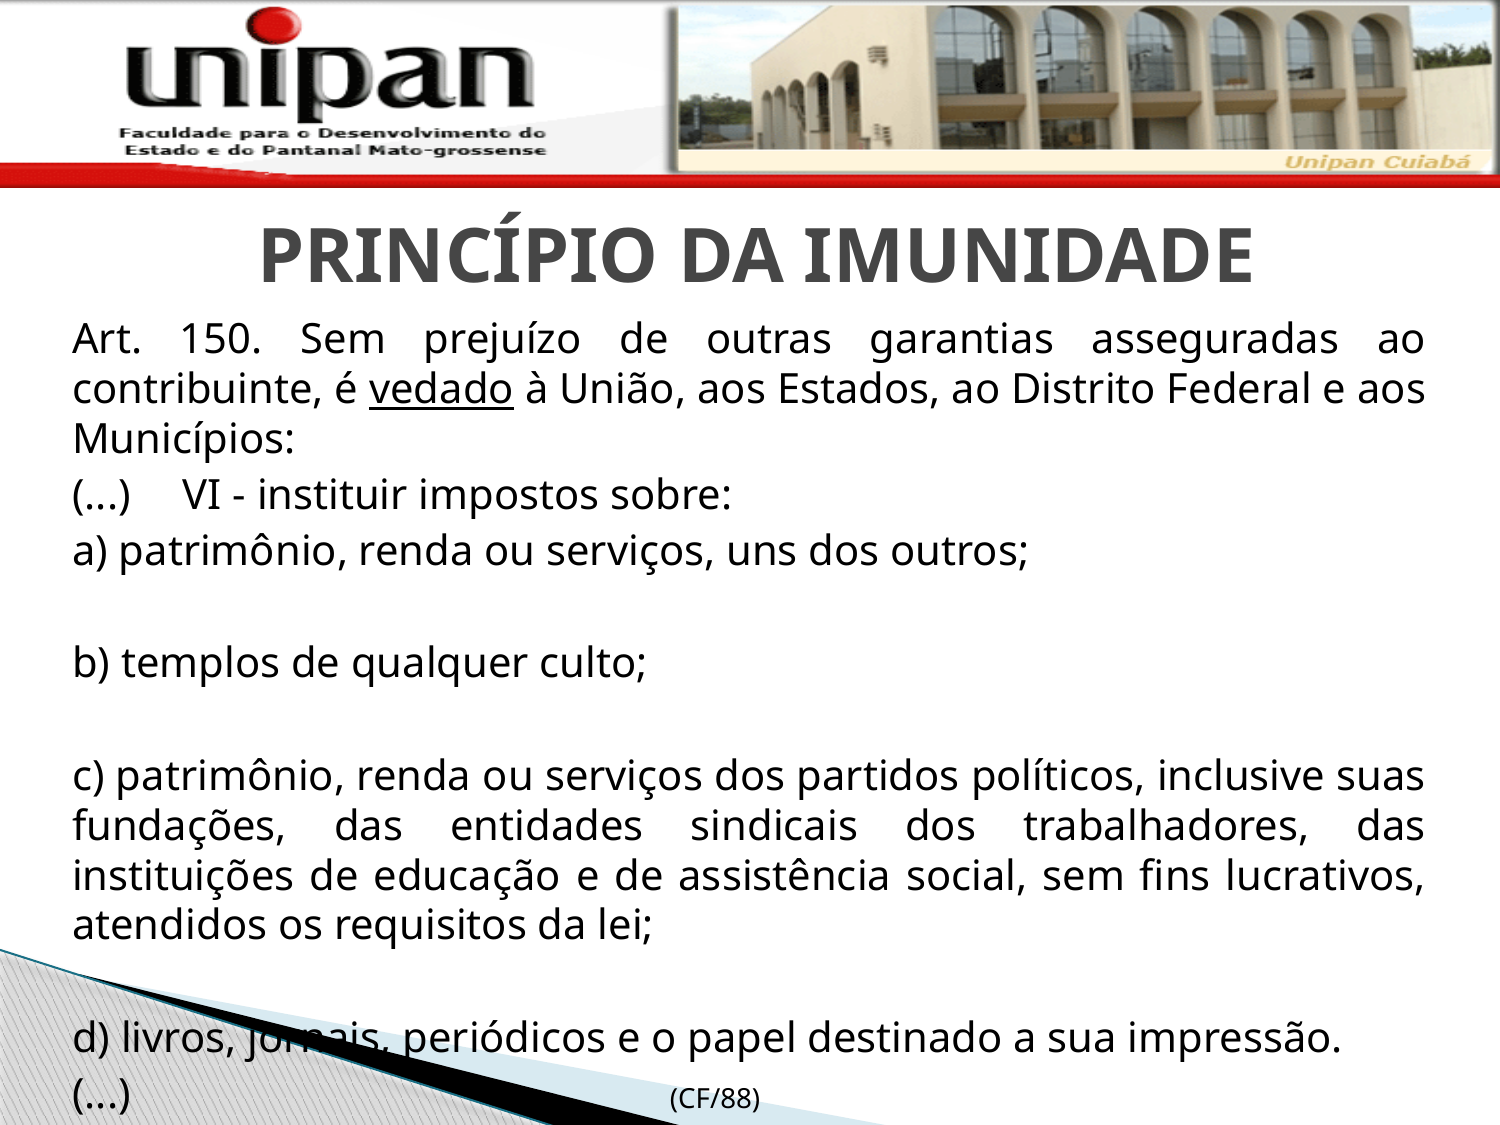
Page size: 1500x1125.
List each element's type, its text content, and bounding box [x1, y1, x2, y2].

picture [0, 0, 1500, 188]
title PRINCÍPIO DA IMUNIDADE [82, 199, 1432, 304]
list Art. 150. Sem prejuízo de outras garantias asseguradas ao contribuinte, é vedado à União, aos Estados, ao Distrito Federal e aos Municípios: (...) VI - instituir impostos sobre: a) patrimônio, renda ou serviços, uns dos outros; b) templos de qualquer culto; c) patrimônio, renda ou serviços dos partidos políticos, inclusive suas fundações, das entidades sindicais dos trabalhadores, das instituições de educação e de assistência social, sem fins lucrativos, atendidos os requisitos da lei; d) livros, jornais, periódicos e o papel destinado a sua impressão. (...) (CF/88) [0, 304, 1442, 1125]
